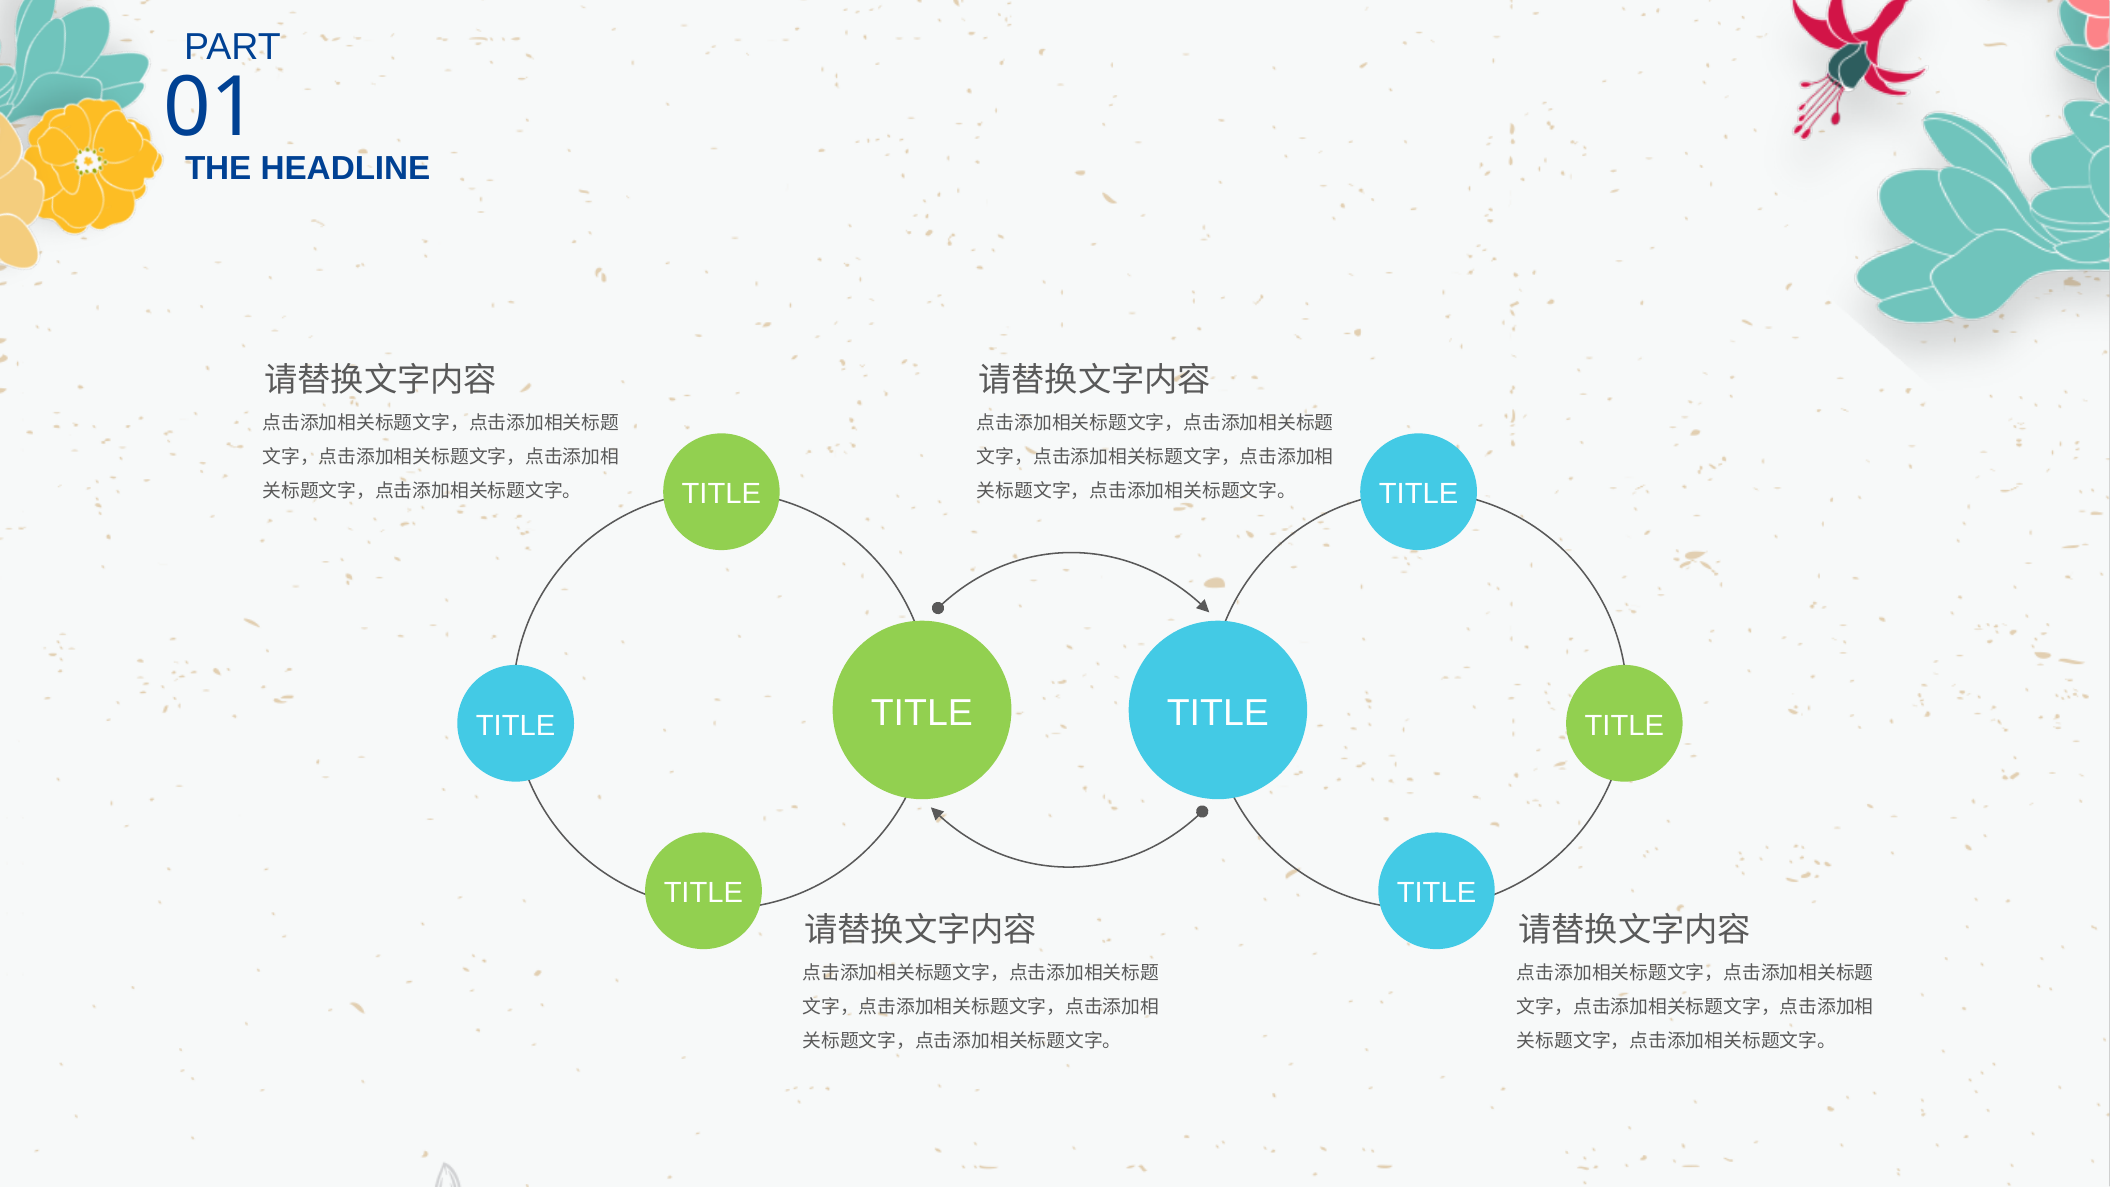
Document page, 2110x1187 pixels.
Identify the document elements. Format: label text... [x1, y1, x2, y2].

text_box [516, 499, 914, 905]
text_box 点击添加相关标题文字，点击添加相关标题文字，点击添加相关标题文字，点击添加相关标题文字，点击添加相关标题文字。 [247, 392, 635, 509]
text_box 请替换文字内容 [249, 350, 512, 406]
text_box THE HEADLINE [170, 138, 446, 194]
text_box 01 [148, 44, 273, 159]
text_box TITLE [1566, 664, 1683, 782]
text_box 点击添加相关标题文字，点击添加相关标题文字，点击添加相关标题文字，点击添加相关标题文字，点击添加相关标题文字。 [1502, 942, 1890, 1059]
text_box PART [169, 14, 296, 75]
text_box TITLE [1360, 433, 1477, 551]
text_box TITLE [1128, 620, 1308, 800]
text_box 点击添加相关标题文字，点击添加相关标题文字，点击添加相关标题文字，点击添加相关标题文字，点击添加相关标题文字。 [787, 942, 1175, 1059]
text_box 请替换文字内容 [789, 900, 1052, 956]
text_box TITLE [832, 620, 1012, 800]
picture [0, 0, 2110, 1187]
text_box TITLE [645, 832, 762, 950]
text_box 点击添加相关标题文字，点击添加相关标题文字，点击添加相关标题文字，点击添加相关标题文字，点击添加相关标题文字。 [962, 392, 1350, 509]
text_box [930, 673, 1209, 868]
text_box [932, 552, 1210, 712]
text_box 请替换文字内容 [1503, 900, 1767, 956]
text_box TITLE [1378, 832, 1495, 950]
text_box TITLE [457, 664, 575, 782]
picture [1518, 0, 2110, 494]
text_box TITLE [663, 433, 780, 551]
text_box 请替换文字内容 [963, 350, 1227, 406]
text_box [1225, 499, 1624, 906]
